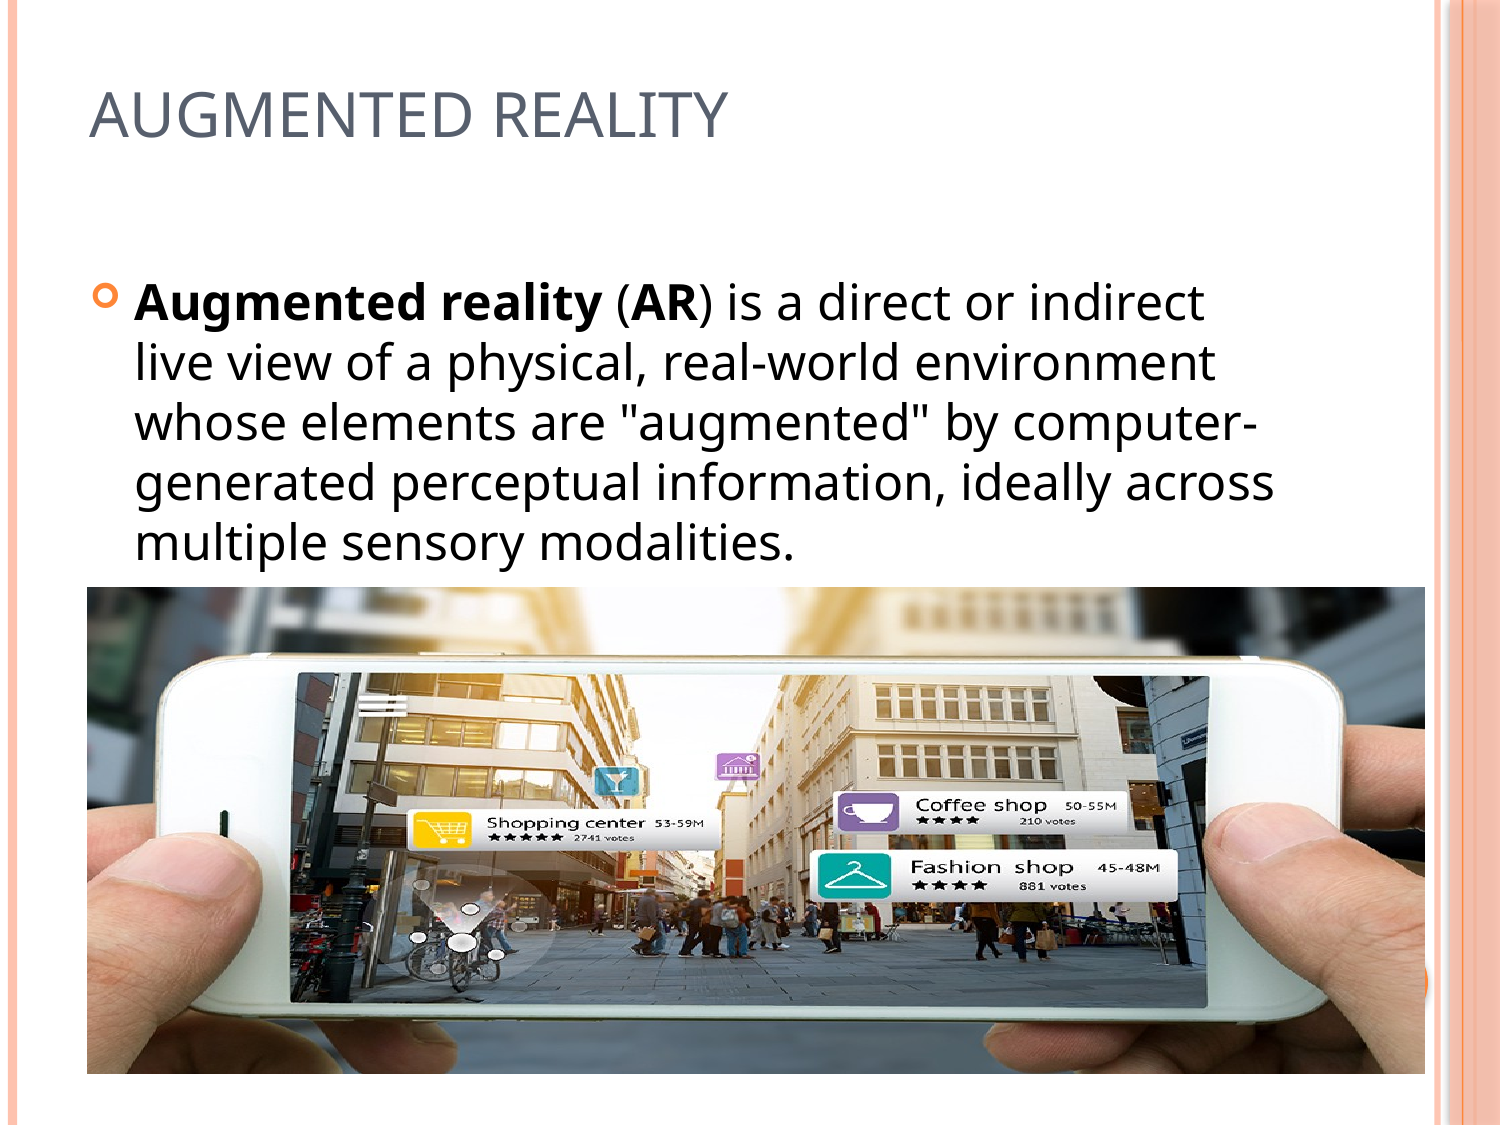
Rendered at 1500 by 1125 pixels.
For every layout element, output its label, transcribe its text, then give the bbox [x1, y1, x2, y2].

picture [86, 586, 1426, 1074]
title Augmented reality [75, 45, 1300, 233]
list Augmented reality (AR) is a direct or indirect live view of a physical, real-world environment whose elements are "augmented" by computer-generated perceptual information, ideally across multiple sensory modalities. [75, 262, 1300, 1062]
